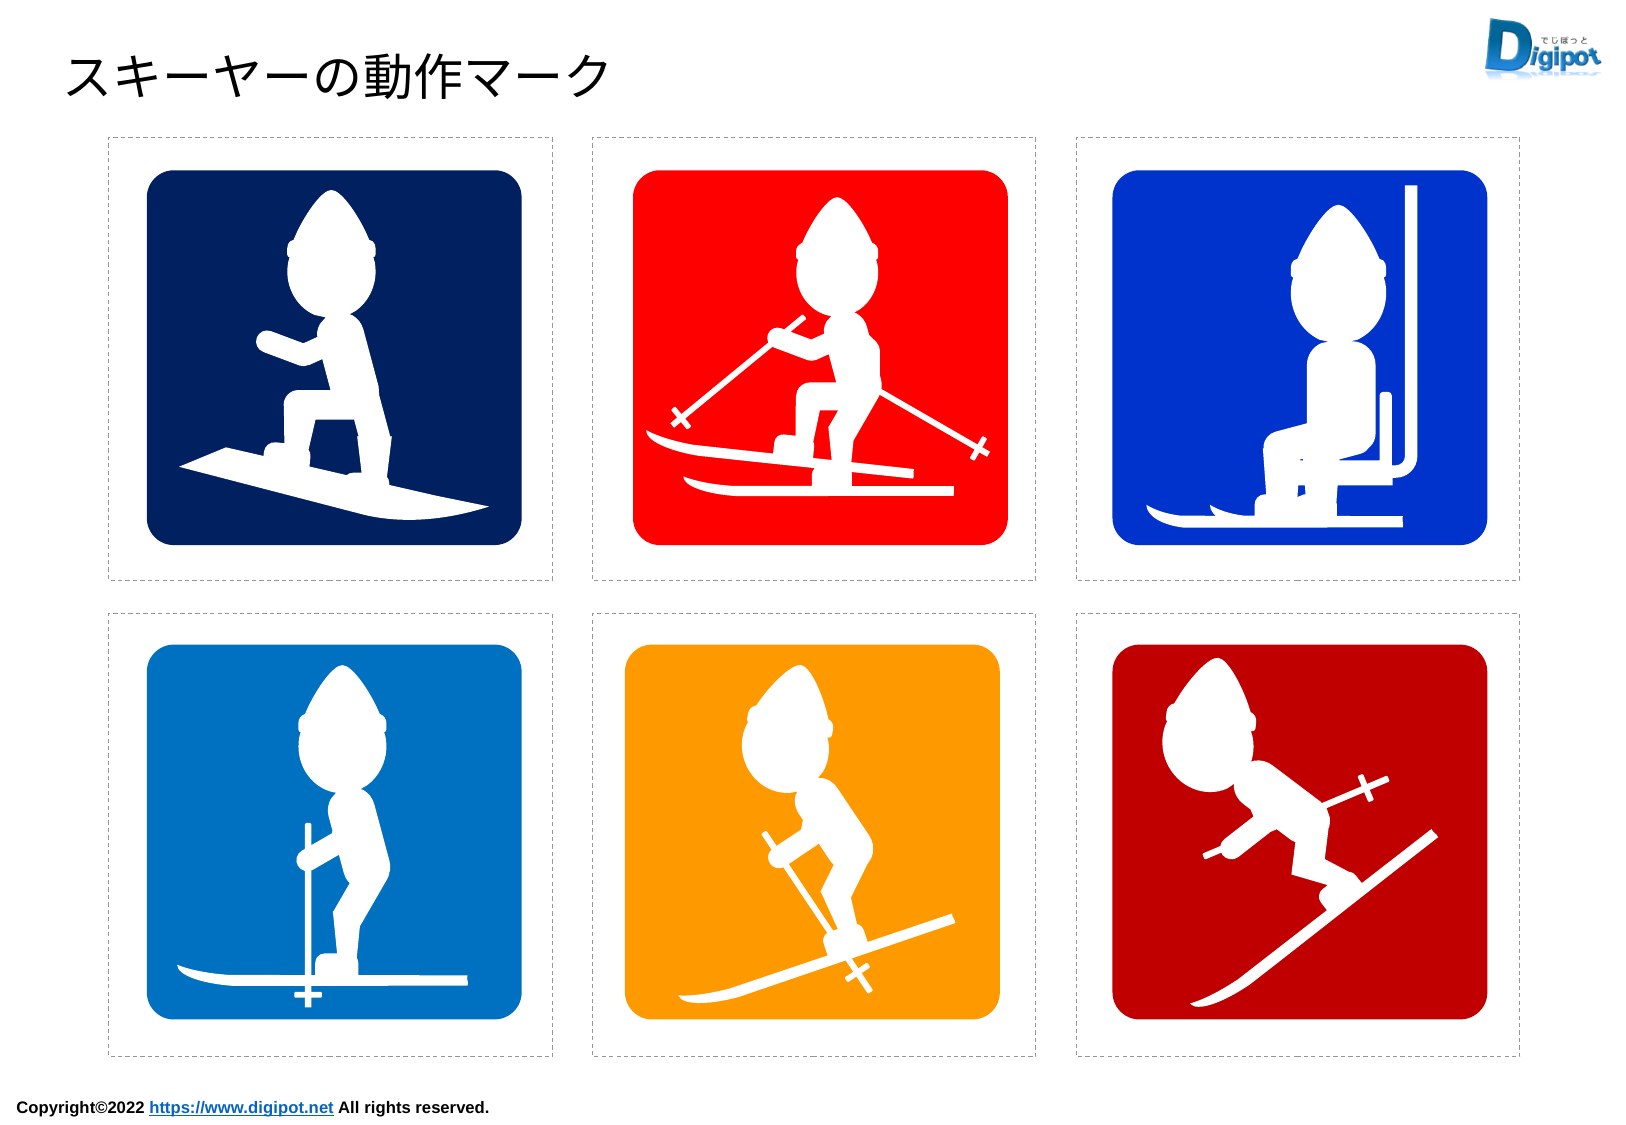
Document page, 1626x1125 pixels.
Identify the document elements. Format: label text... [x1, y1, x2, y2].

picture [1485, 18, 1602, 82]
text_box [624, 644, 1000, 1020]
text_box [146, 644, 522, 1020]
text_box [1112, 644, 1488, 1020]
text_box スキーヤーの動作マーク [48, 38, 628, 113]
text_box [632, 170, 1008, 546]
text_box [146, 170, 522, 546]
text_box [1112, 170, 1488, 546]
